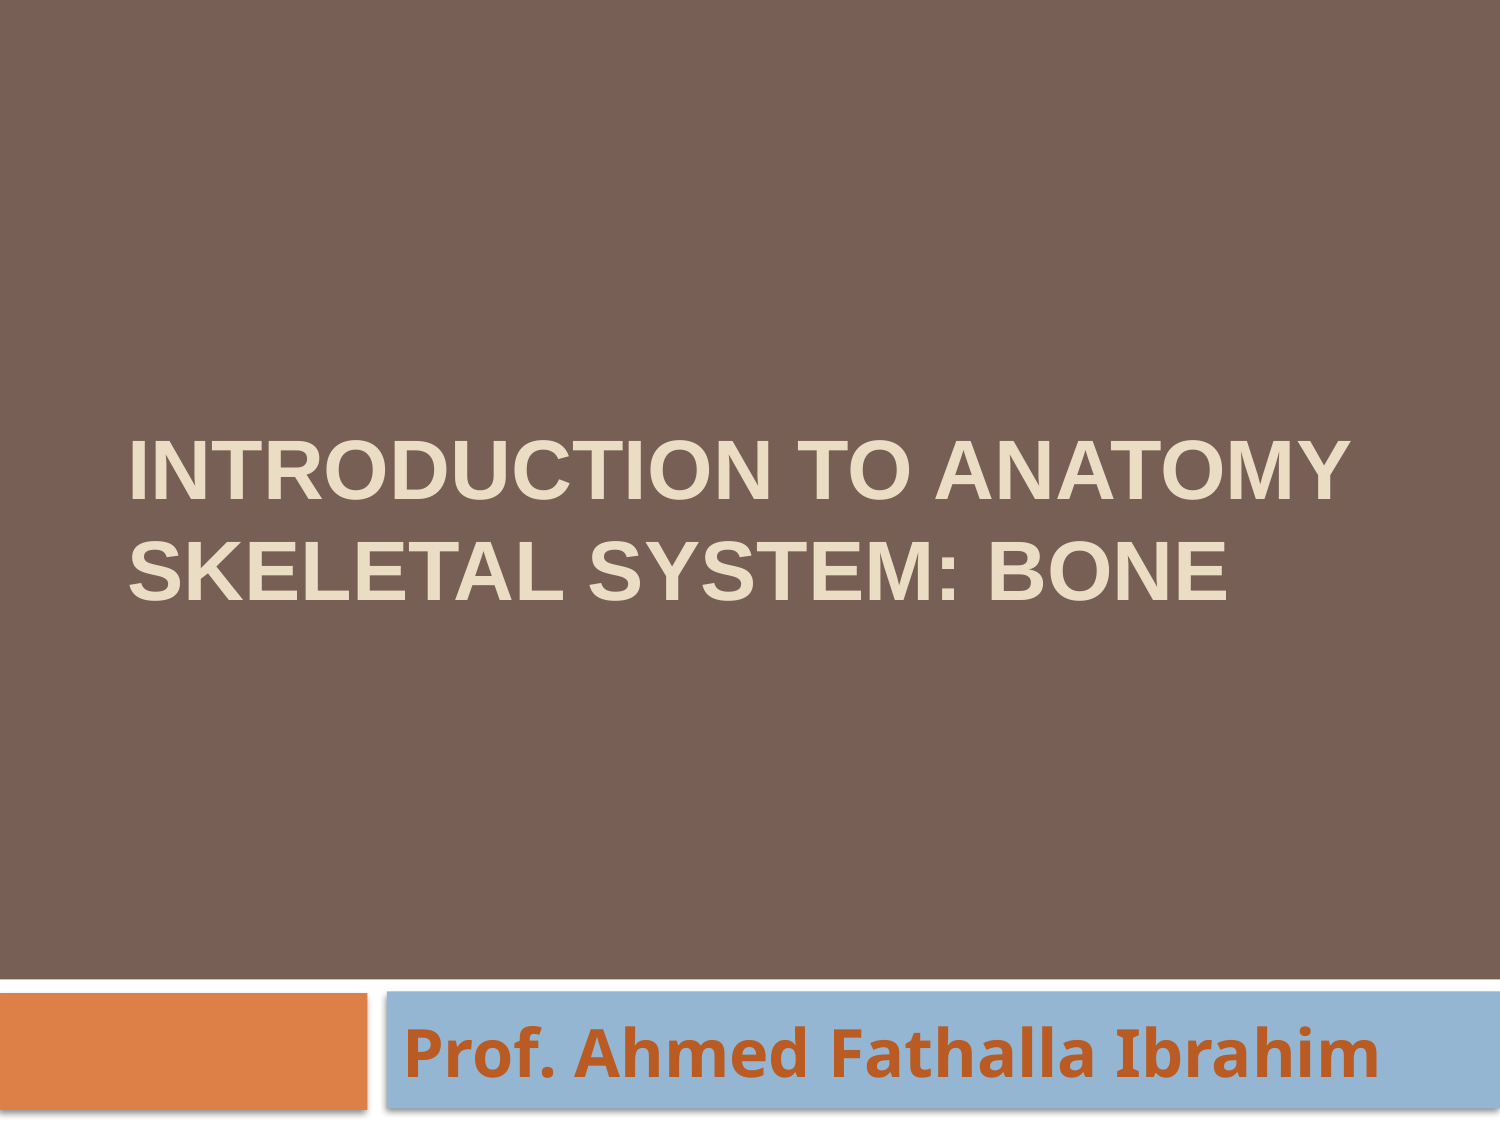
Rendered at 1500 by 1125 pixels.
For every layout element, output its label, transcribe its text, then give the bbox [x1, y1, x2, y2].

subtitle Prof. Ahmed Fathalla Ibrahim [387, 987, 1488, 1105]
title Introduction to anatomy skeletal system: bone [112, 324, 1450, 625]
